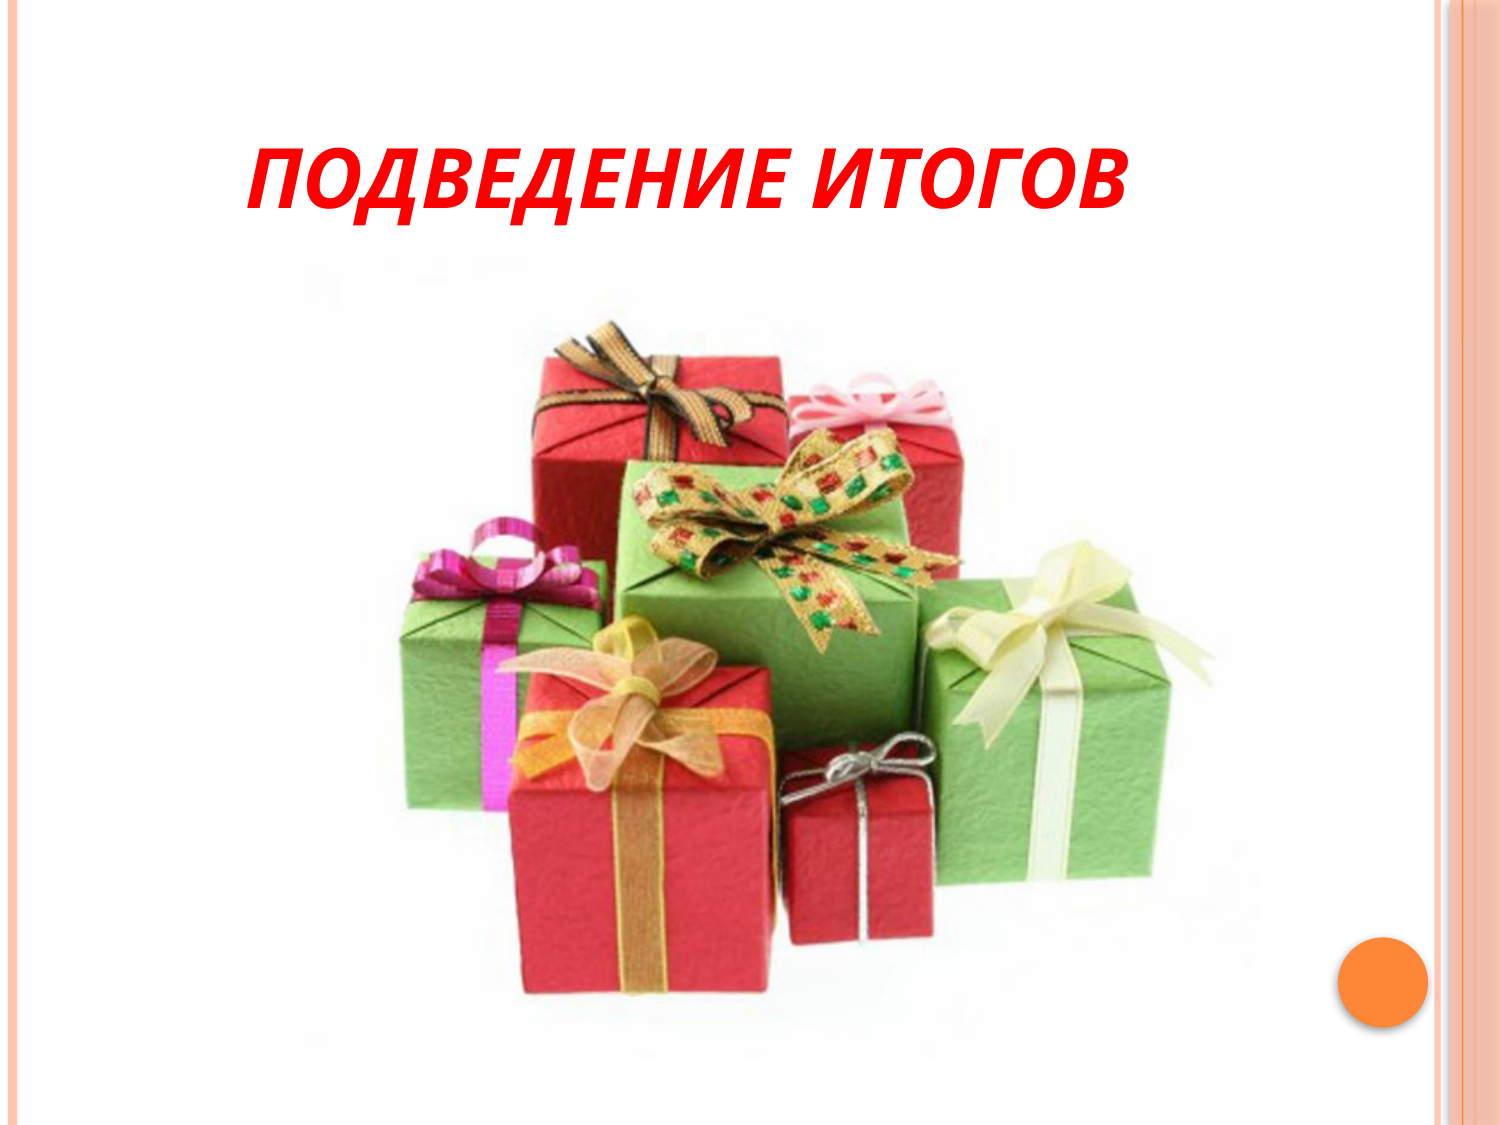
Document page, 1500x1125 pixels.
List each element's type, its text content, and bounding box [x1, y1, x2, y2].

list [304, 257, 1261, 1058]
title ПОДВЕДЕНИЕ ИТОГОВ [75, 45, 1300, 233]
